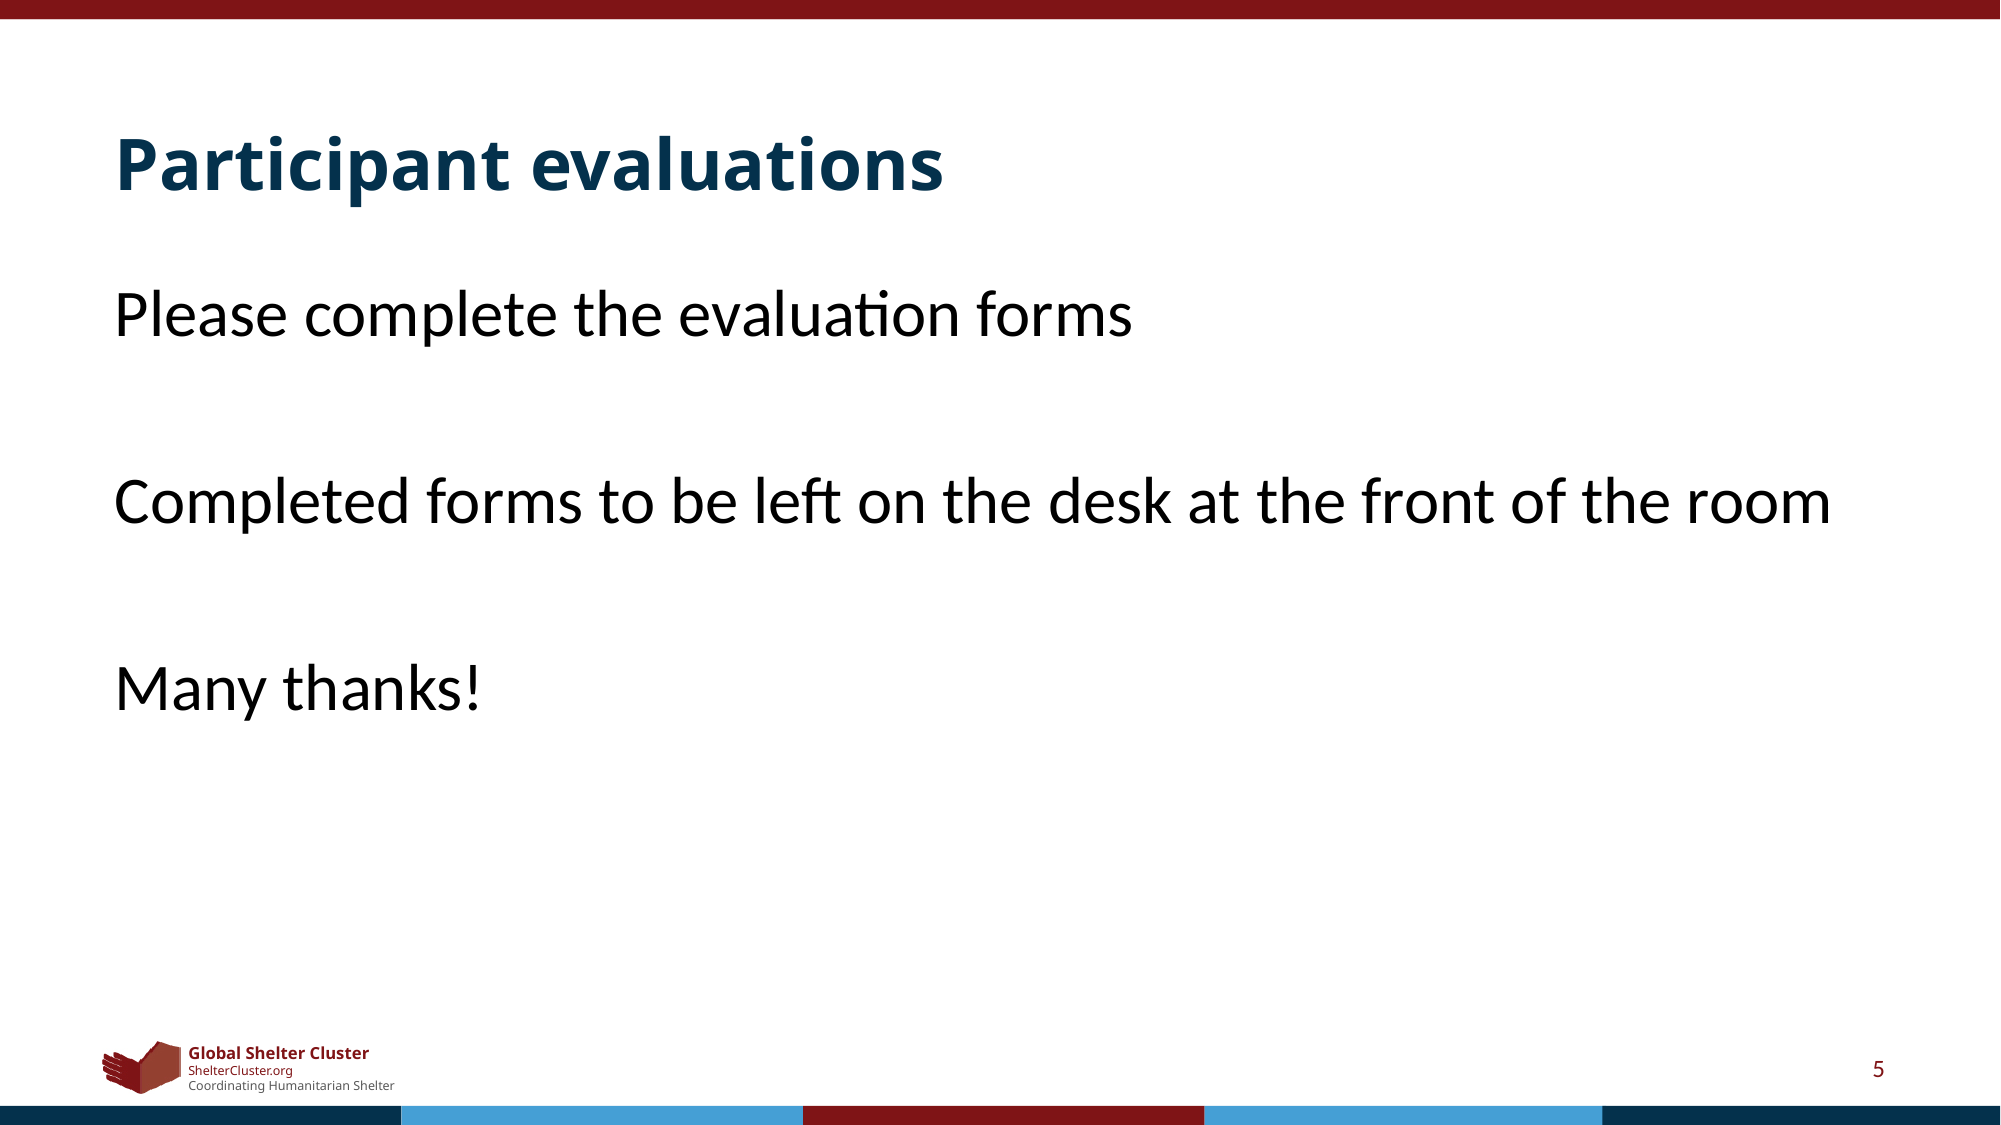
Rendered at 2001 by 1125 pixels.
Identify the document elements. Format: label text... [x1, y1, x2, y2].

title Participant evaluations [99, 111, 1863, 262]
slide_number 5 [1433, 1037, 1900, 1098]
picture [102, 1041, 181, 1094]
list Please complete the evaluation forms Completed forms to be left on the desk at the front of the room Many thanks! [99, 262, 1900, 1005]
